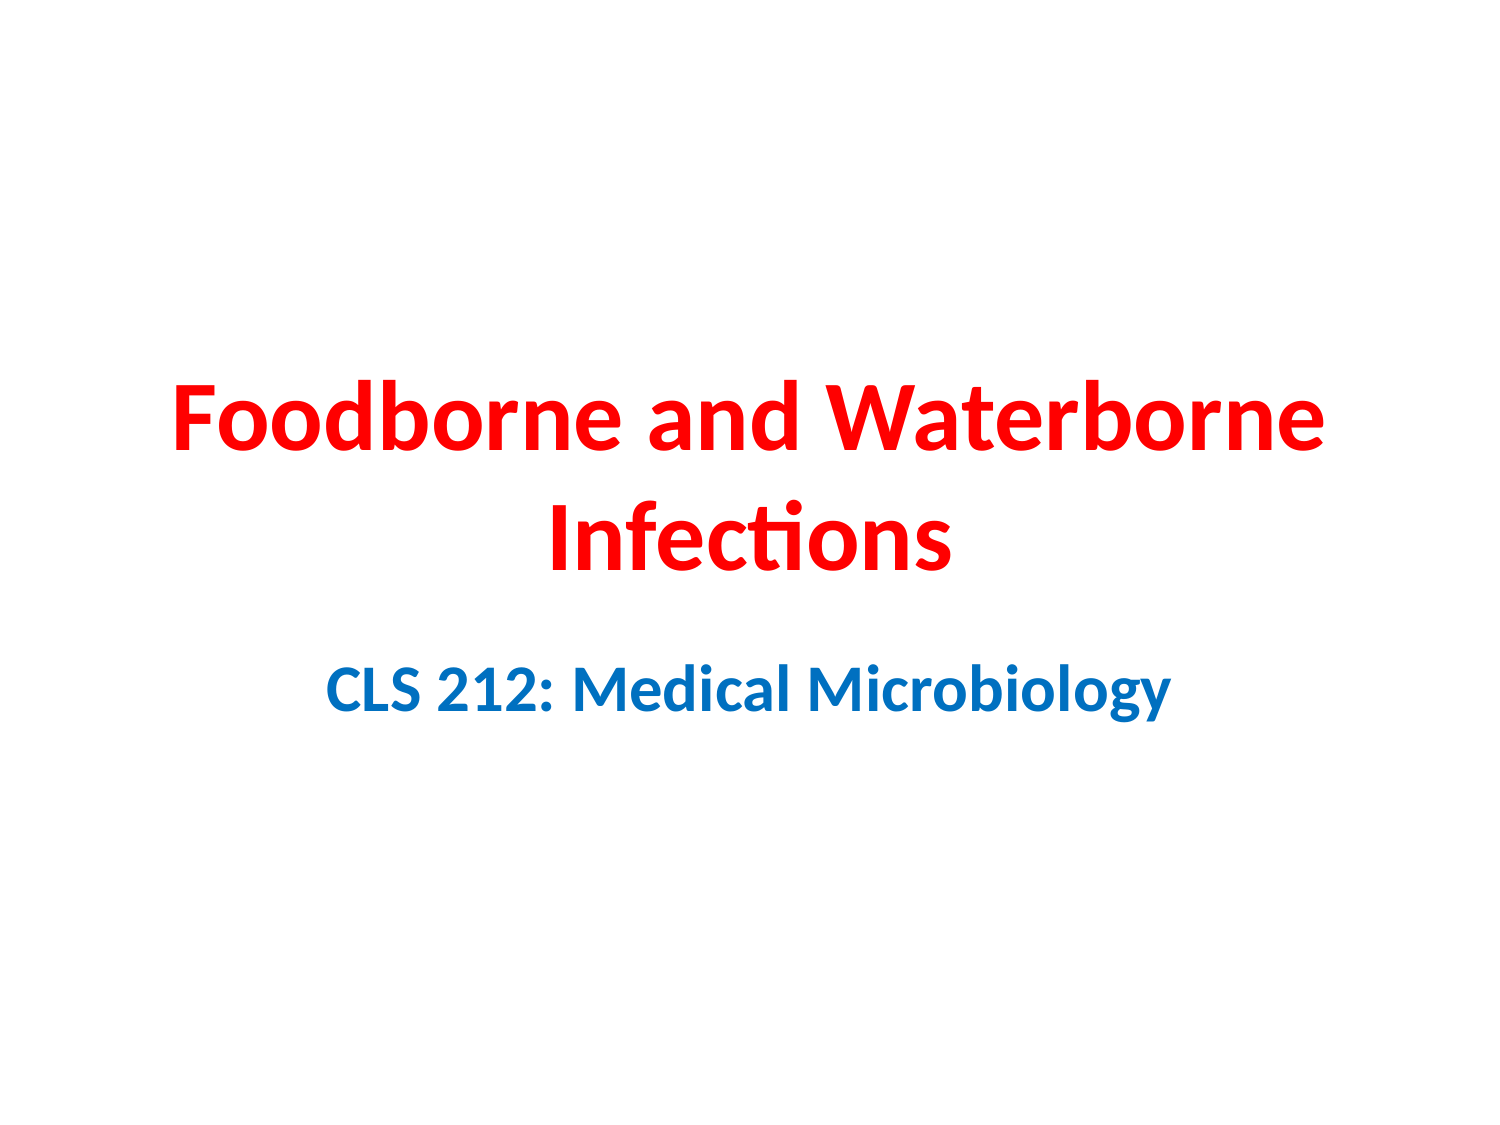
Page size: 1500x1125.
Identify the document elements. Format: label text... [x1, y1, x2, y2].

subtitle CLS 212: Medical Microbiology [225, 637, 1275, 925]
title Foodborne and Waterborne Infections [112, 349, 1388, 591]
